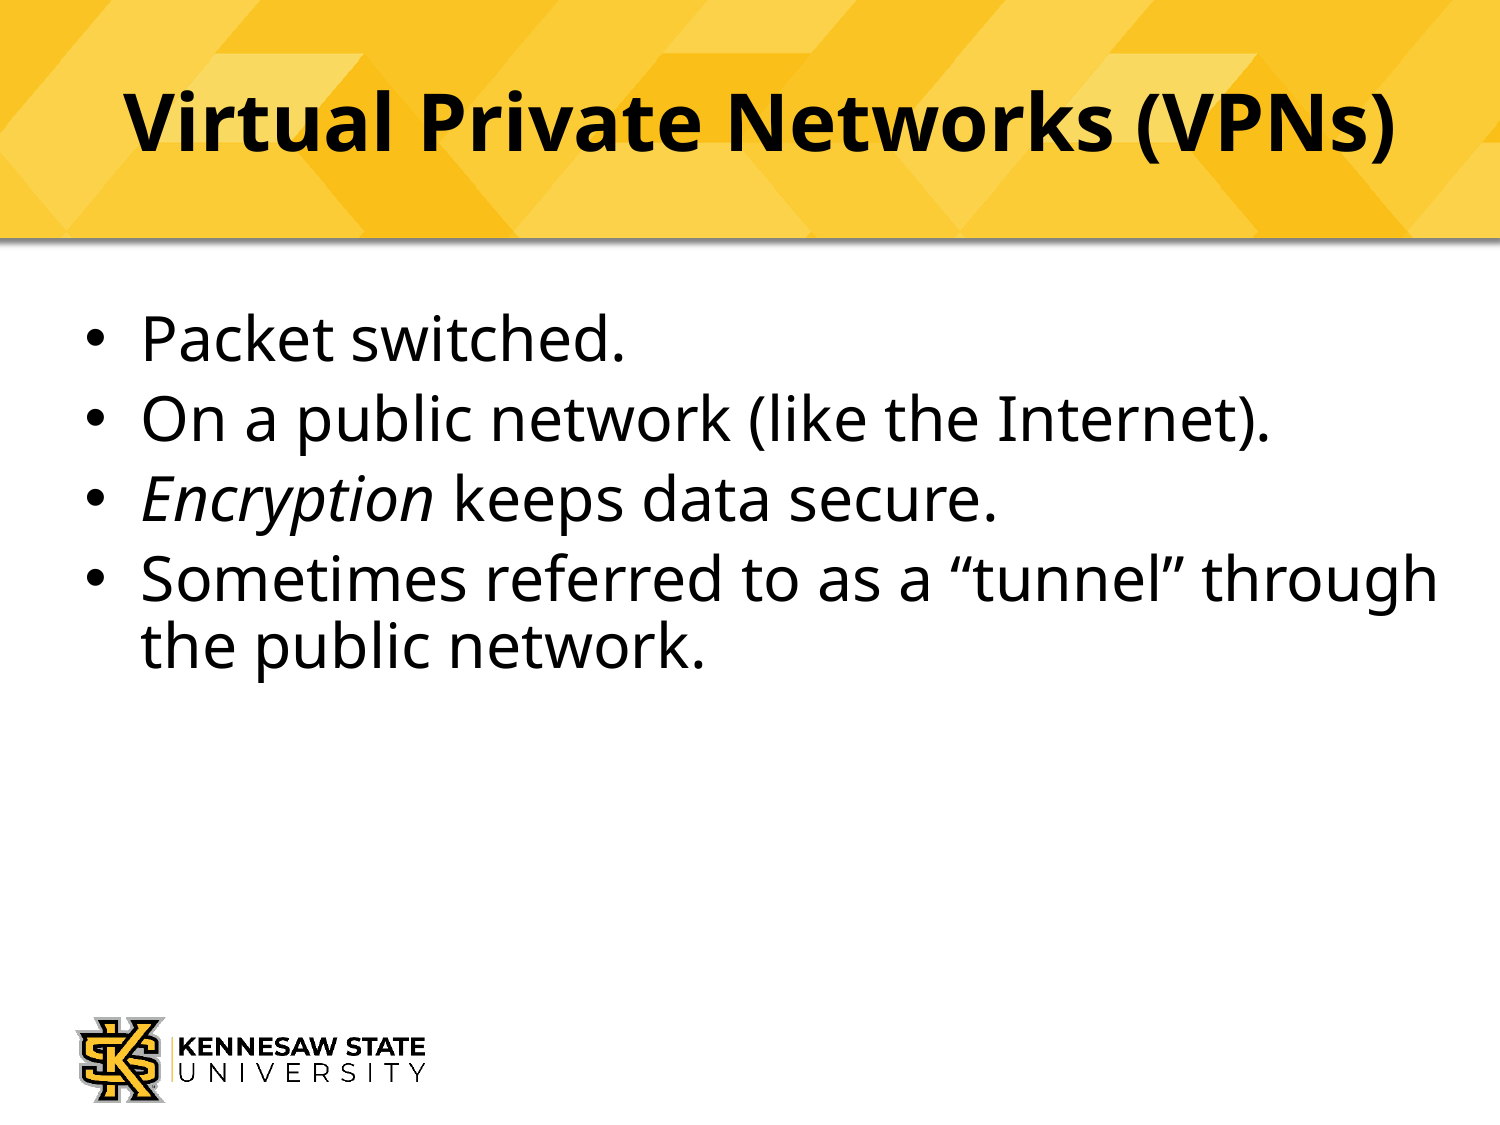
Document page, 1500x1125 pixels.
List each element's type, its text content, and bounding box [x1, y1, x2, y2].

picture [0, 0, 1500, 251]
list Packet switched. On a public network (like the Internet). Encryption keeps data secure. Sometimes referred to as a “tunnel” through the public network. [69, 299, 1463, 939]
title Virtual Private Networks (VPNs) [85, 64, 1436, 201]
picture [75, 1017, 425, 1103]
